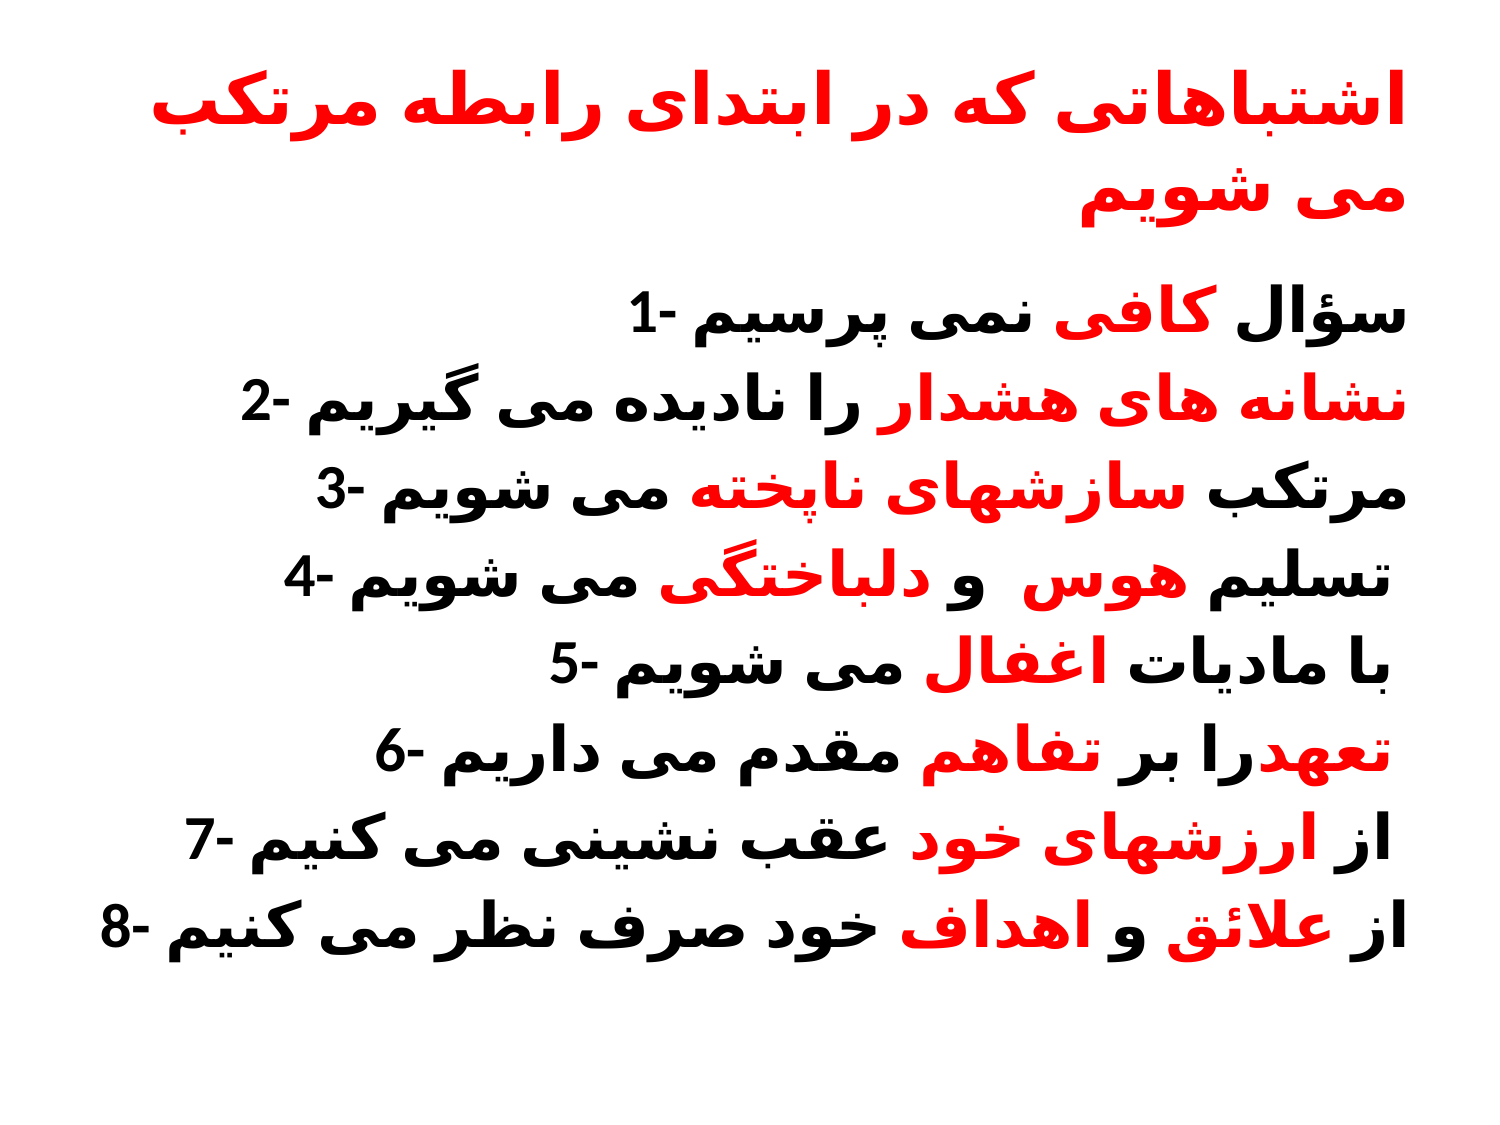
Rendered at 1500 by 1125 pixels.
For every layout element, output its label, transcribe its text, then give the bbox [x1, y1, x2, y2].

list 1- سؤال کافی نمی پرسیم 2- نشانه های هشدار را نادیده می گیریم 3- مرتکب سازشهای ناپخته می شویم 4- تسلیم هوس و دلباختگی می شویم 5- با مادیات اغفال می شویم 6- تعهدرا بر تفاهم مقدم می داریم 7- از ارزشهای خود عقب نشینی می کنیم 8- از علائق و اهداف خود صرف نظر می کنیم [75, 262, 1425, 1005]
title اشتباهاتی که در ابتدای رابطه مرتکب می شویم [75, 45, 1425, 233]
